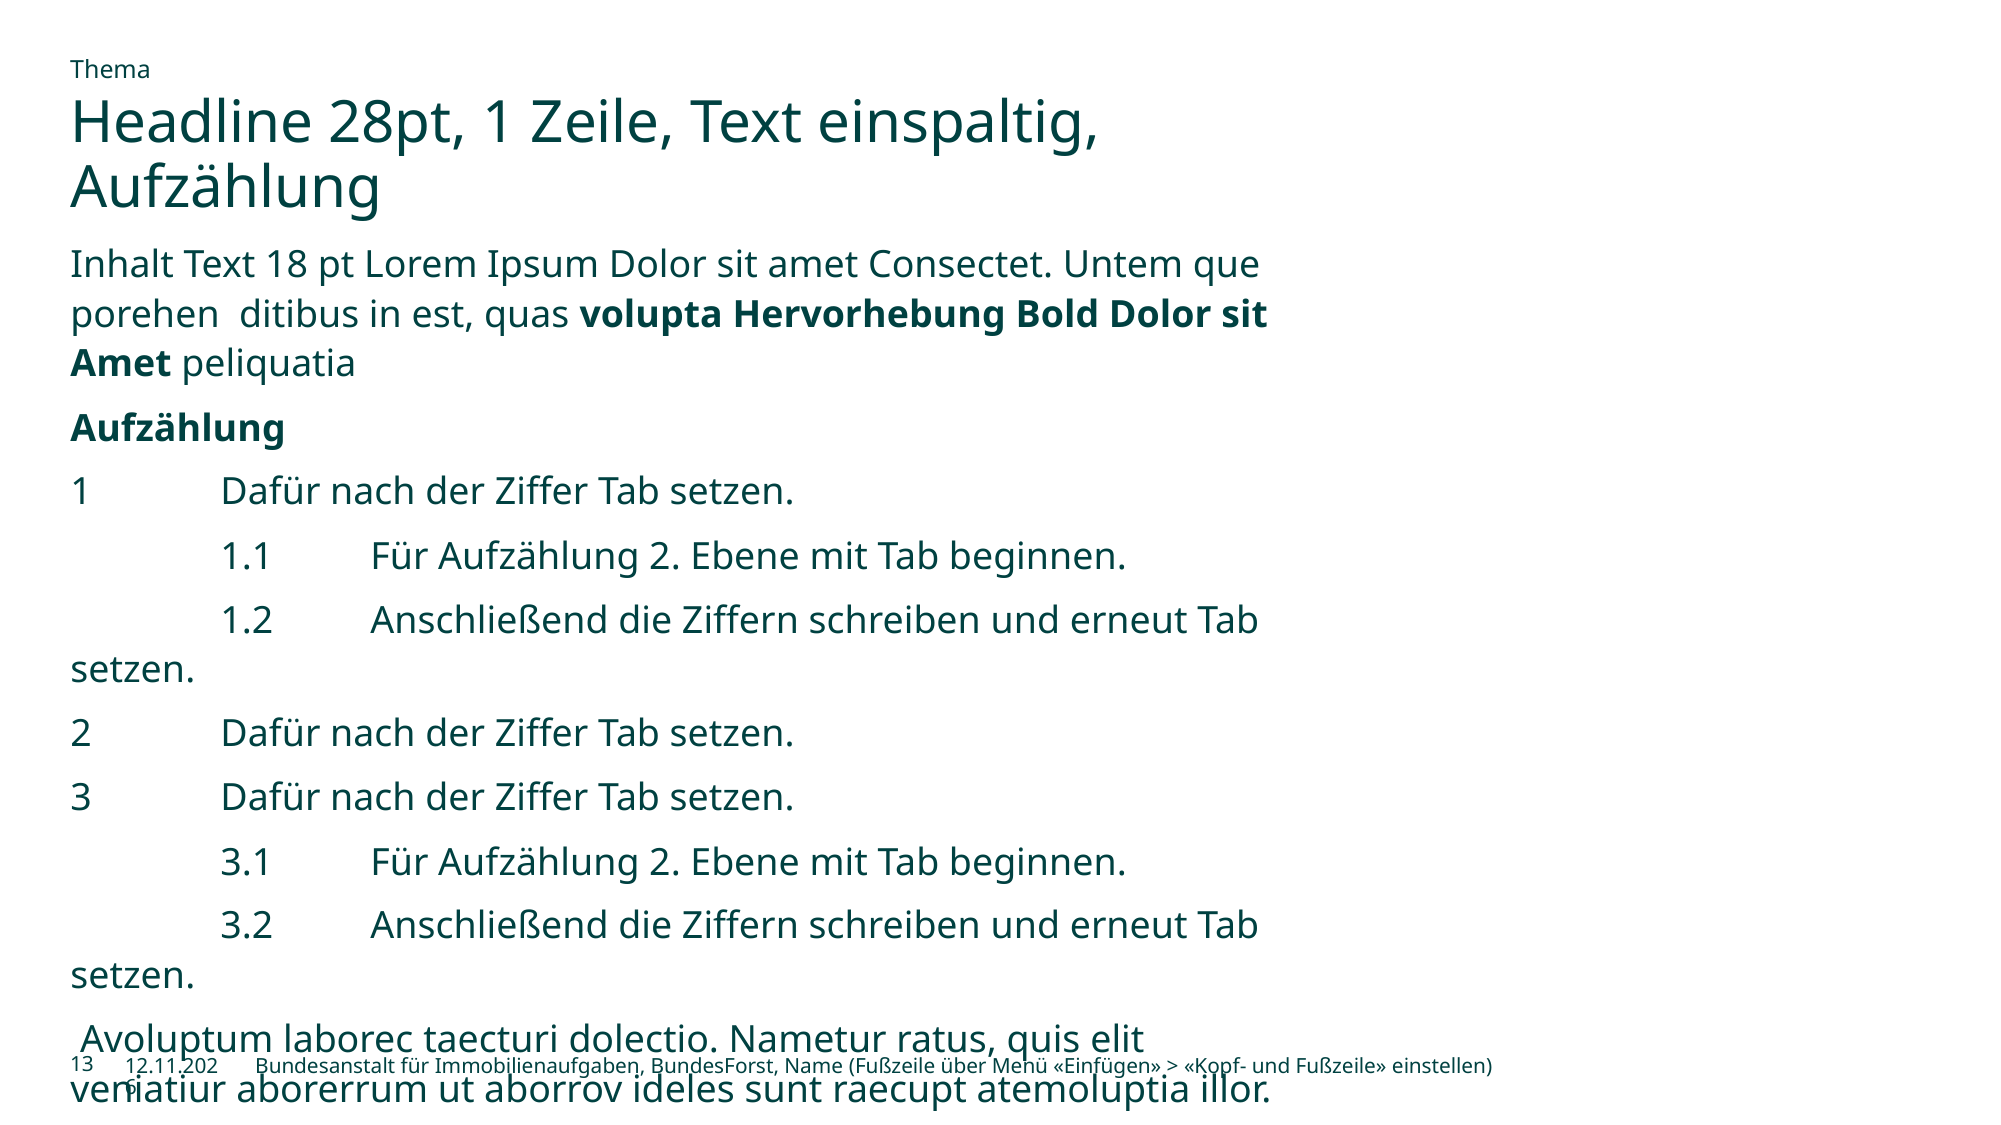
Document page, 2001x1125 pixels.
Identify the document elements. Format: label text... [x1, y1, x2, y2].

list Thema [70, 50, 1887, 80]
slide_number 13 [70, 1052, 118, 1077]
list Inhalt Text 18 pt Lorem Ipsum Dolor sit amet Consectet. Untem que porehen ditibus in est, quas volupta Hervorhebung Bold Dolor sit Amet peliquatia Aufzählung 1 Dafür nach der Ziffer Tab setzen. 1.1 Für Aufzählung 2. Ebene mit Tab beginnen. 1.2 Anschließend die Ziffern schreiben und erneut Tab setzen. 2 Dafür nach der Ziffer Tab setzen. 3 Dafür nach der Ziffer Tab setzen. 3.1 Für Aufzählung 2. Ebene mit Tab beginnen. 3.2 Anschließend die Ziffern schreiben und erneut Tab setzen. Avoluptum laborec taecturi dolectio. Nametur ratus, quis elit veniatiur aborerrum ut aborrov ideles sunt raecupt atemoluptia illor. [70, 235, 1286, 1034]
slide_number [124, 1052, 226, 1077]
footer Bundesanstalt für Immobilienaufgaben, BundesForst, Name (Fußzeile über Menü «Einfügen» > «Kopf- und Fußzeile» einstellen) [255, 1052, 1933, 1077]
title Headline 28pt, 1 Zeile, Text einspaltig, Aufzählung [70, 91, 1286, 234]
